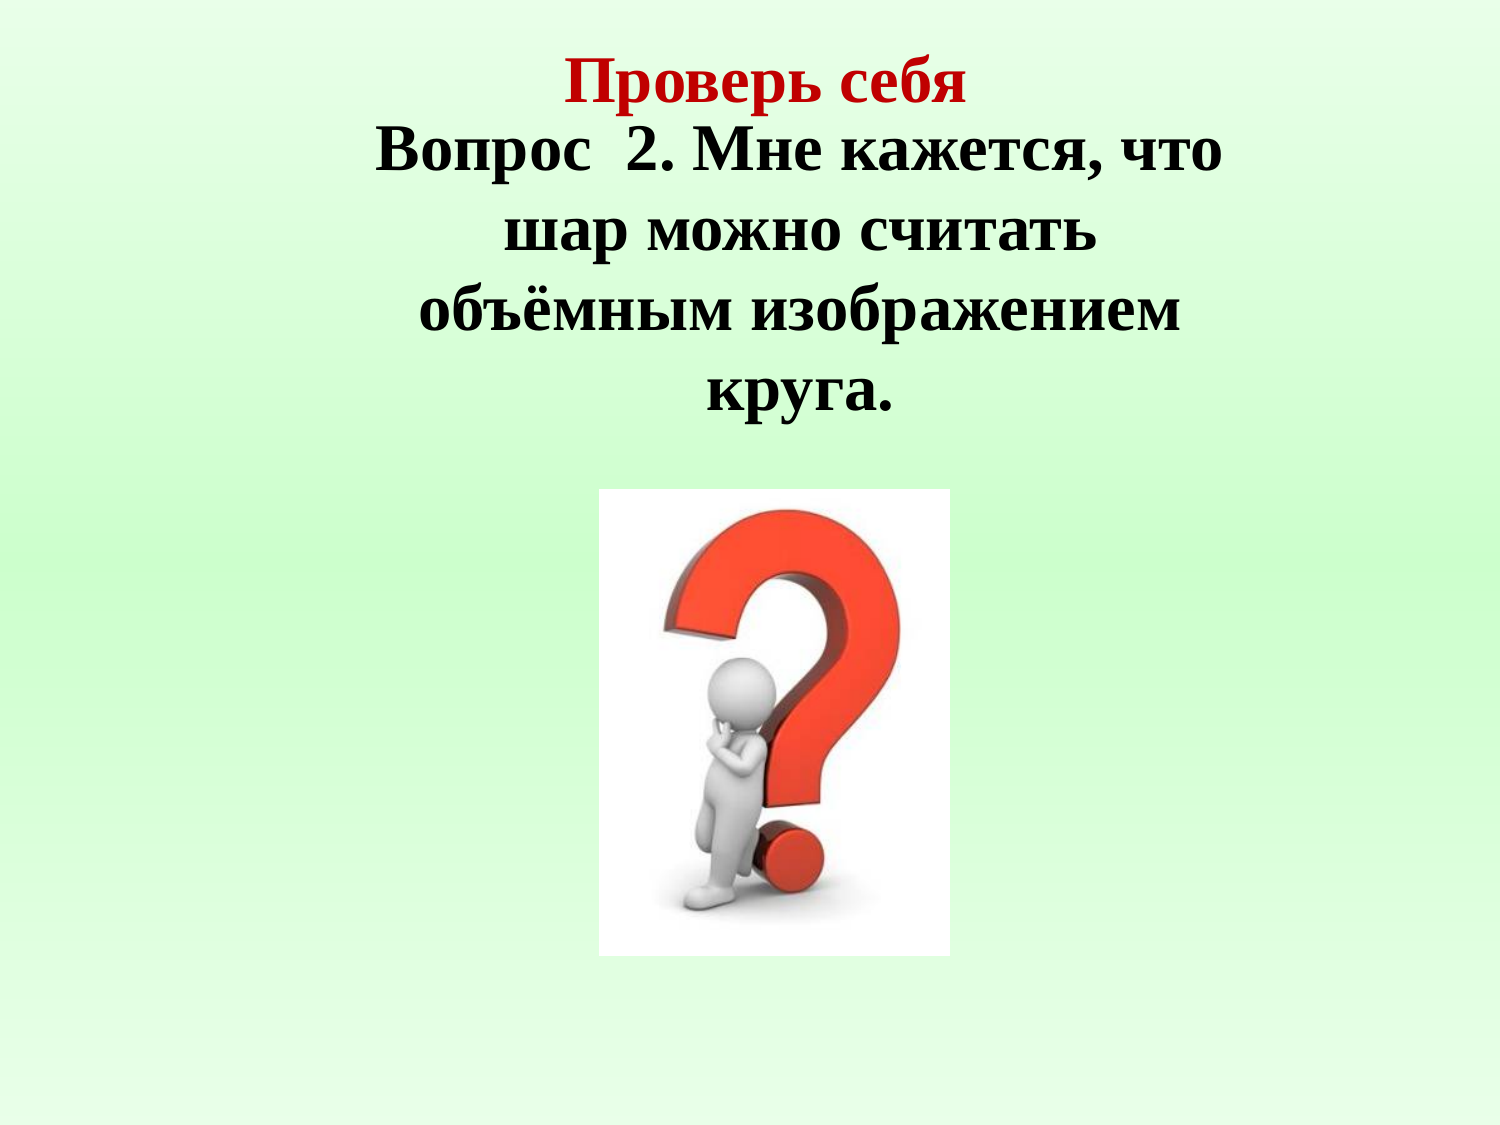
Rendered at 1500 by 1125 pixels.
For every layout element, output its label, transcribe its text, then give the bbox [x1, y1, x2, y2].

text_box Проверь себя [549, 28, 1000, 124]
title Вопрос 2. Мне кажется, что шар можно считать объёмным изображением круга. [359, 184, 1241, 432]
picture [599, 489, 950, 956]
